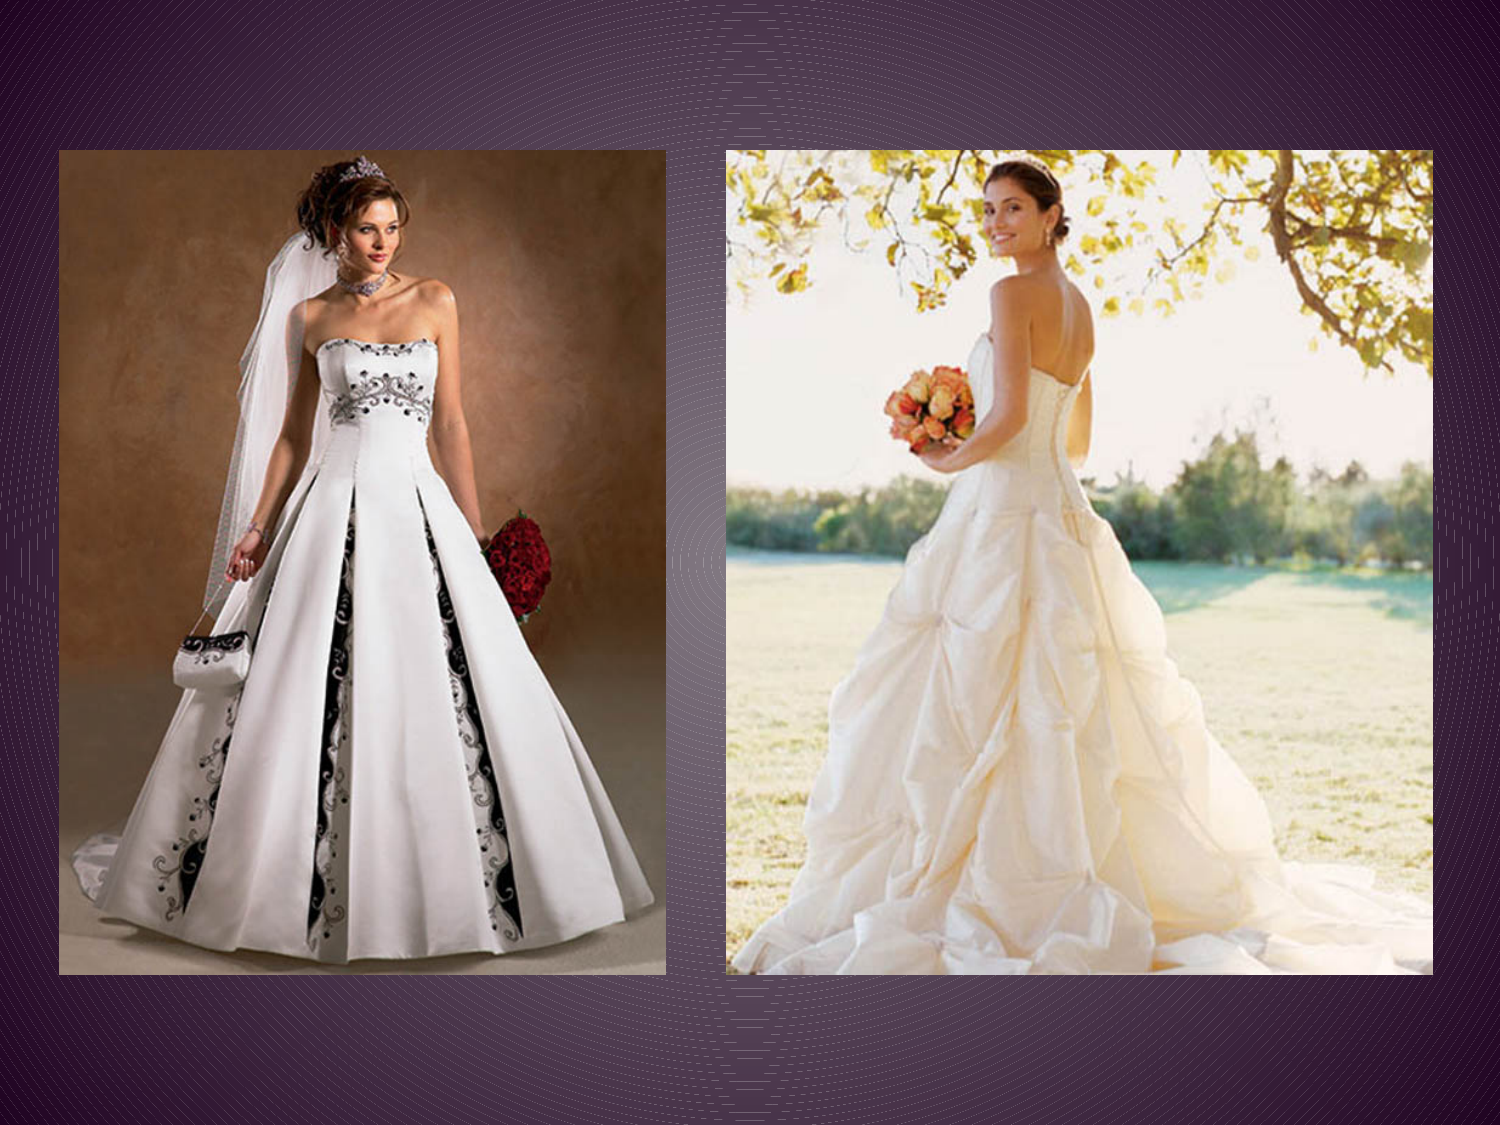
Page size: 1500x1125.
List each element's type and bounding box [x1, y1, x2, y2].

list [0, 150, 724, 976]
picture [726, 150, 1433, 976]
